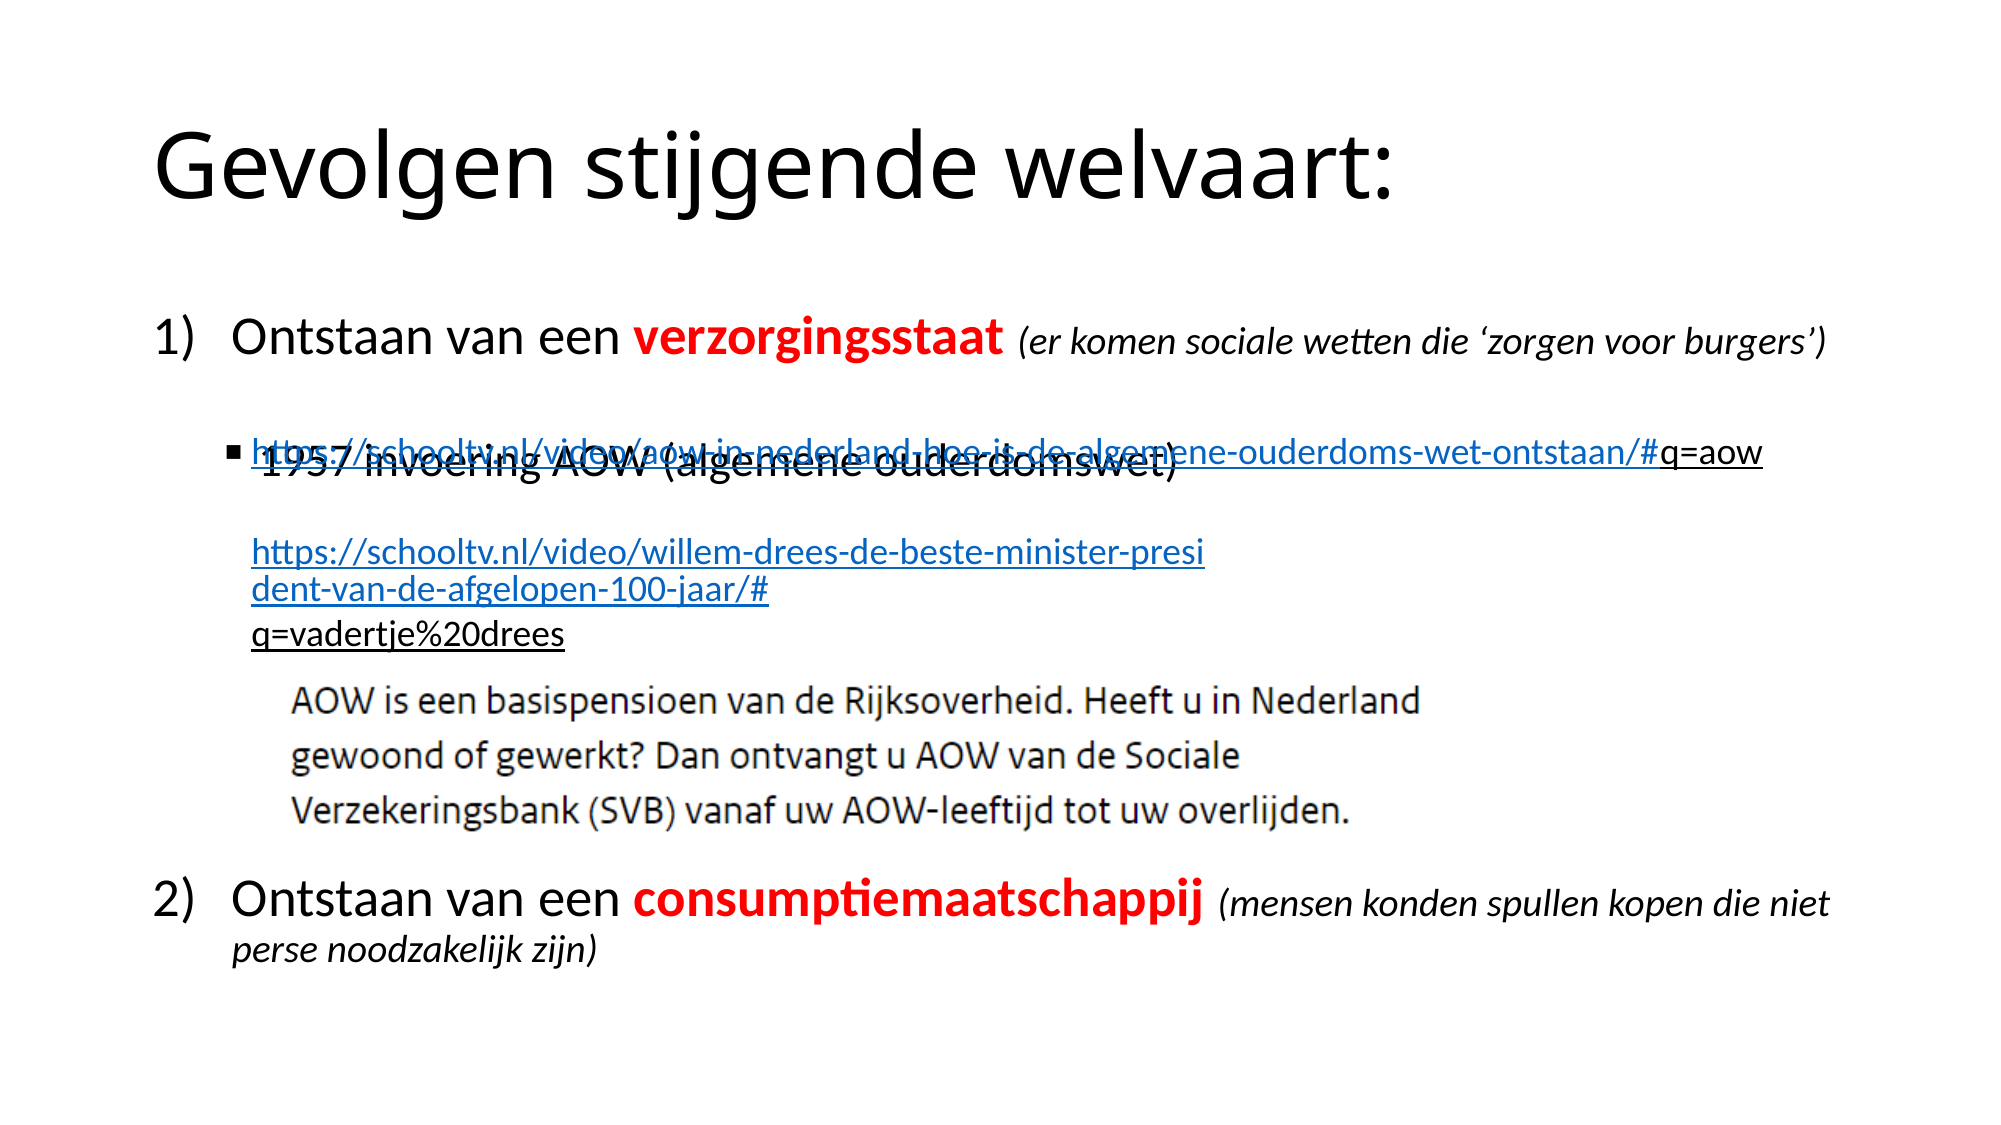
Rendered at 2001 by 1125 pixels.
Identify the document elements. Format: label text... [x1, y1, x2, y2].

text_box https://schooltv.nl/video/willem-drees-de-beste-minister-president-van-de-afgelopen-100-jaar/#q=vadertje%20drees [236, 519, 1237, 624]
text_box https://schooltv.nl/video/aow-in-nederland-hoe-is-de-algemene-ouderdoms-wet-ontstaan/#q=aow [236, 419, 1920, 480]
picture [276, 656, 1466, 866]
title Gevolgen stijgende welvaart: [137, 59, 1863, 278]
list Ontstaan van een verzorgingsstaat (er komen sociale wetten die ‘zorgen voor burgers’) 1957 invoering AOW (algemene ouderdomswet) Ontstaan van een consumptiemaatschappij (mensen konden spullen kopen die niet perse noodzakelijk zijn) [137, 299, 1863, 1014]
